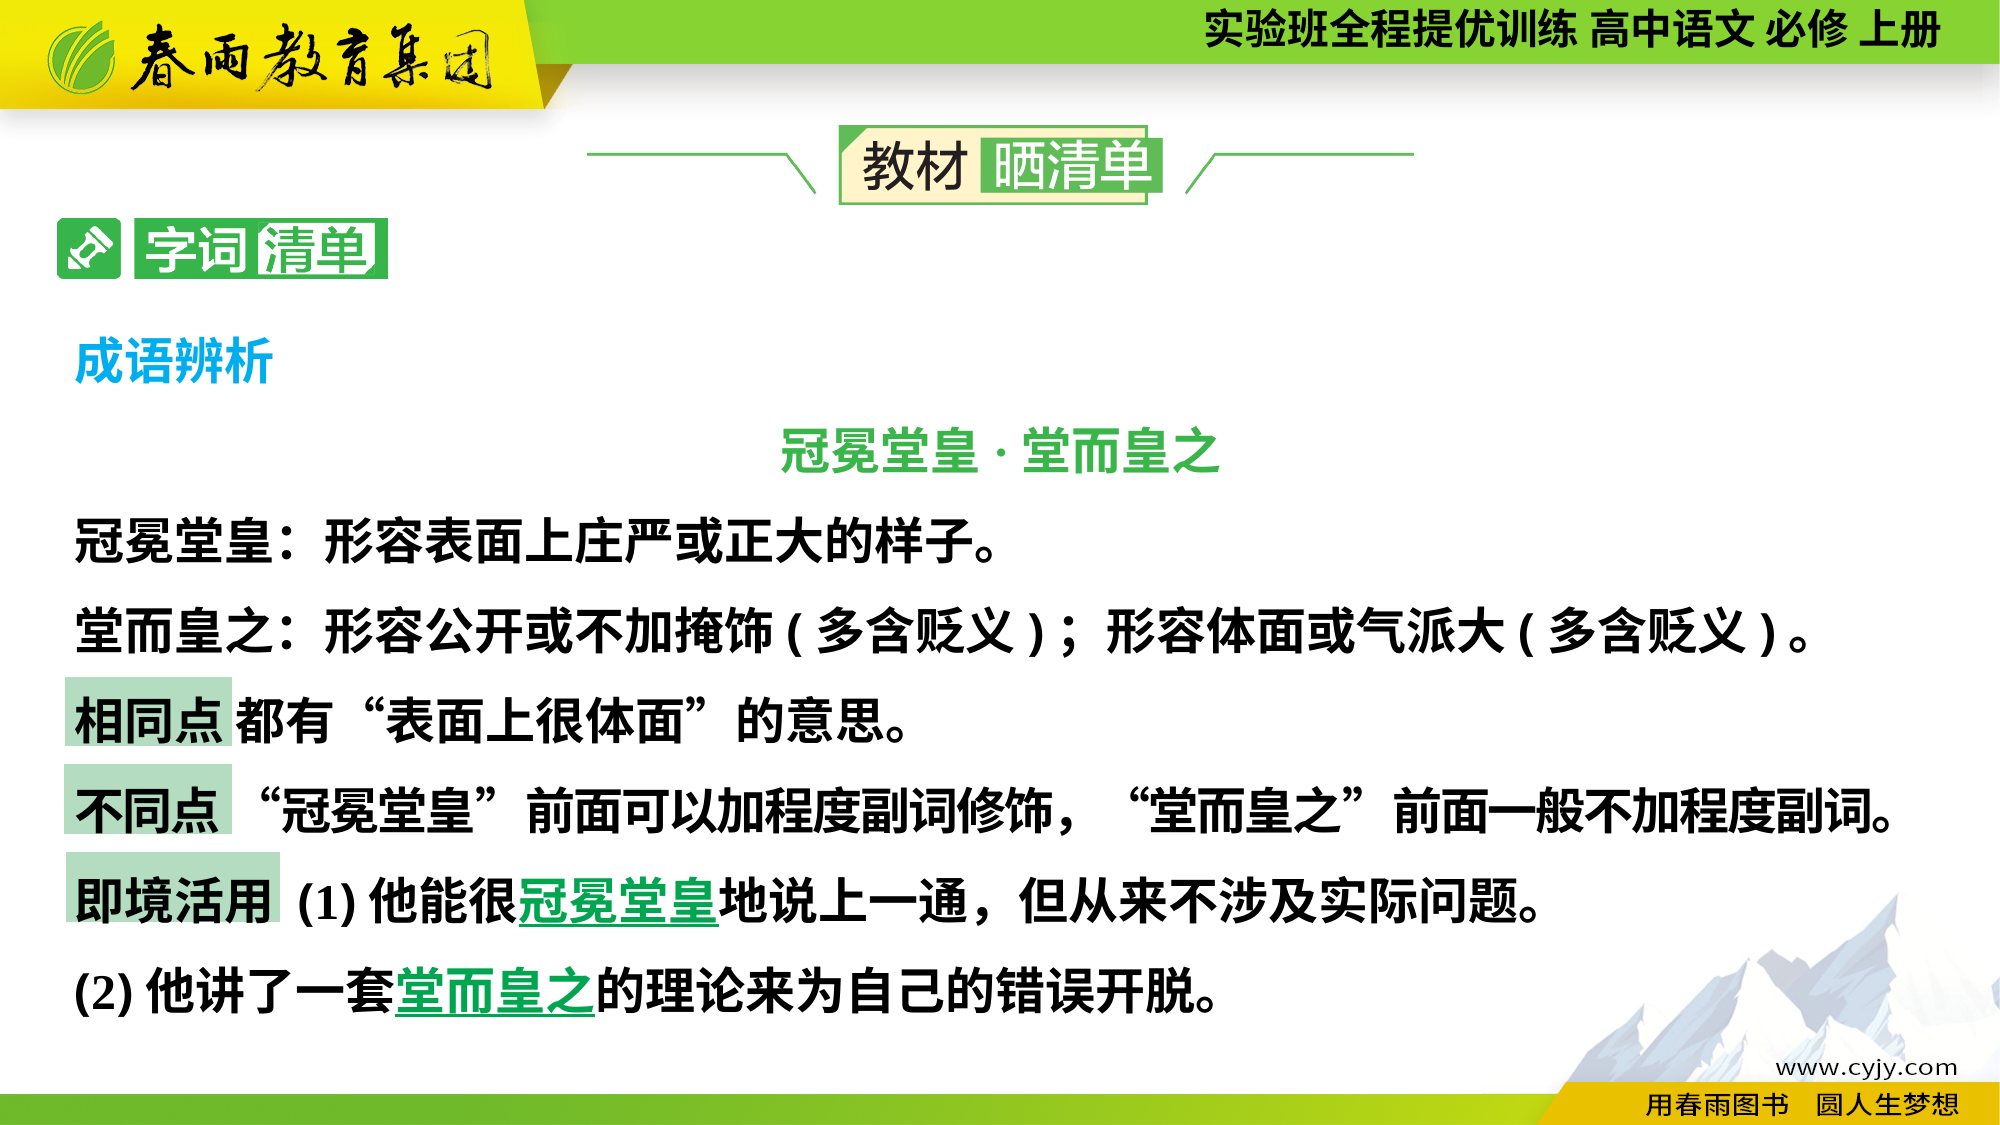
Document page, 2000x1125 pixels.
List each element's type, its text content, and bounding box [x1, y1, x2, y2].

picture [0, 0, 2000, 1125]
list 成语辨析 冠冕堂皇·堂而皇之 冠冕堂皇：形容表面上庄严或正大的样子。 堂而皇之：形容公开或不加掩饰(多含贬义)；形容体面或气派大(多含贬义)。 相同点 都有“表面上很体面”的意思。 不同点 “冠冕堂皇”前面可以加程度副词修饰，“堂而皇之”前面一般不加程度副词。 即境活用 (1)他能很冠冕堂皇地说上一通，但从来不涉及实际问题。 (2)他讲了一套堂而皇之的理论来为自己的错误开脱。 [59, 292, 1944, 1035]
